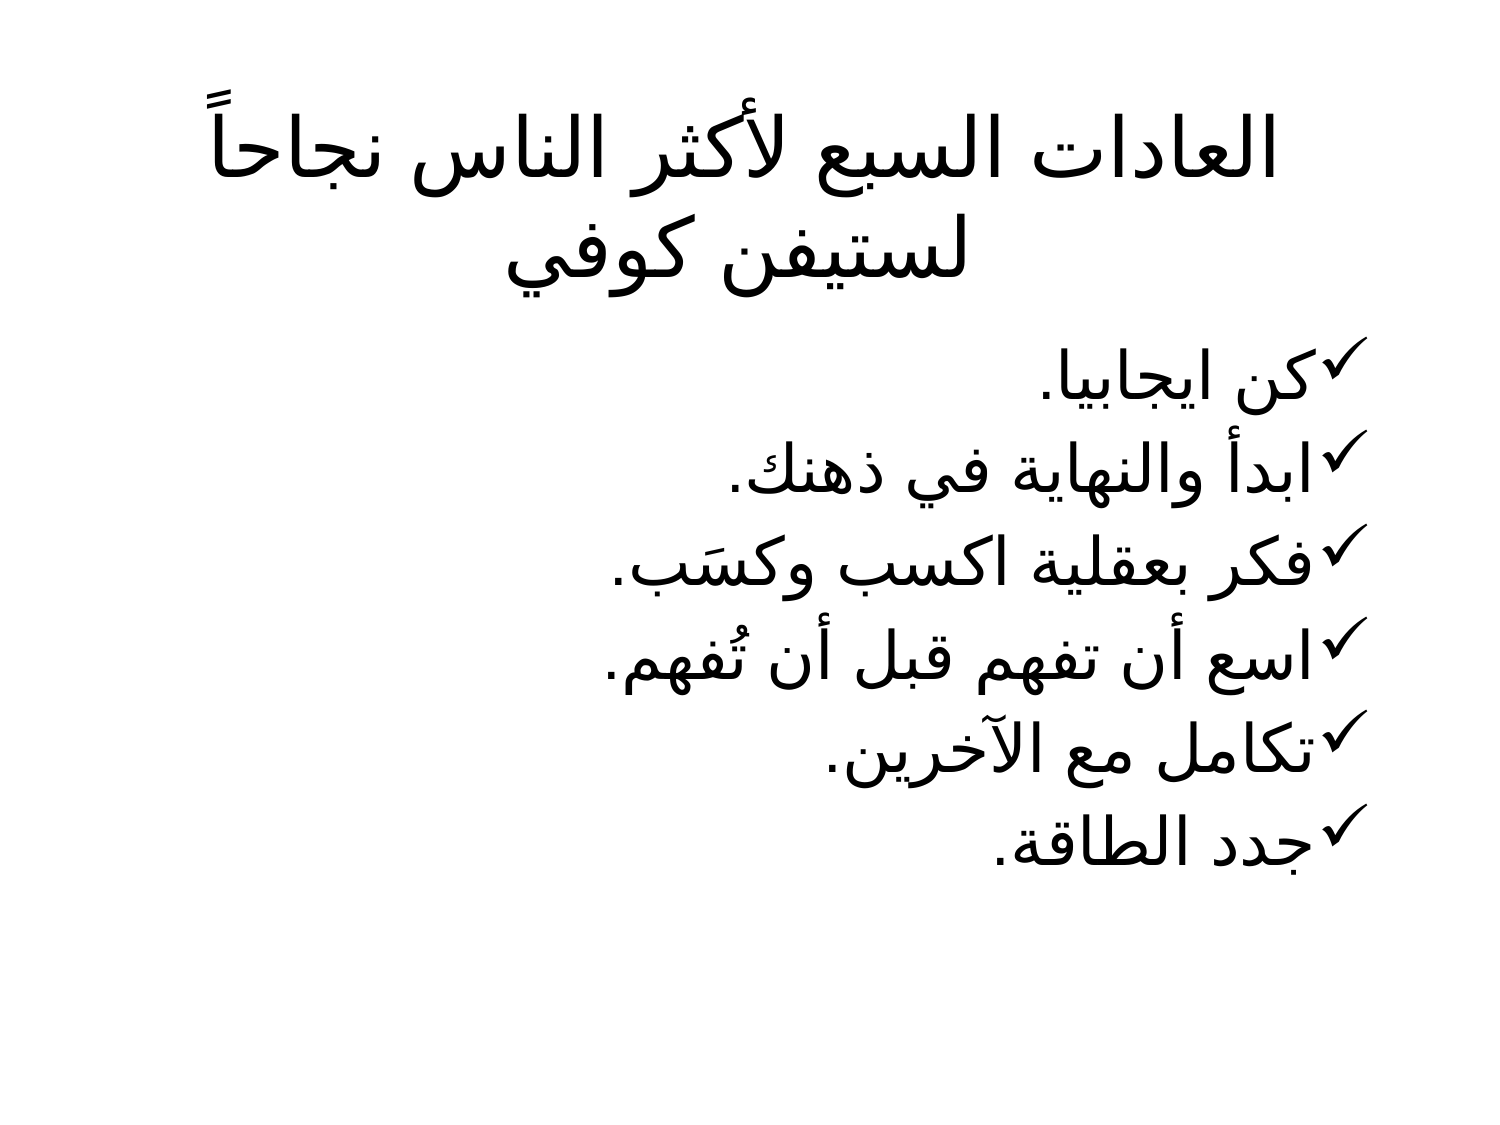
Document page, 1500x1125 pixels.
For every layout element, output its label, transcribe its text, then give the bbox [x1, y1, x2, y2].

title العادات السبع لأكثر الناس نجاحاً لستيفن كوفي [112, 99, 1388, 288]
list كن ايجابيا. ابدأ والنهاية في ذهنك. فكر بعقلية اكسب وكسَب. اسع أن تفهم قبل أن تُفهم. تكامل مع الآخرين. جدد الطاقة. [112, 324, 1388, 1001]
